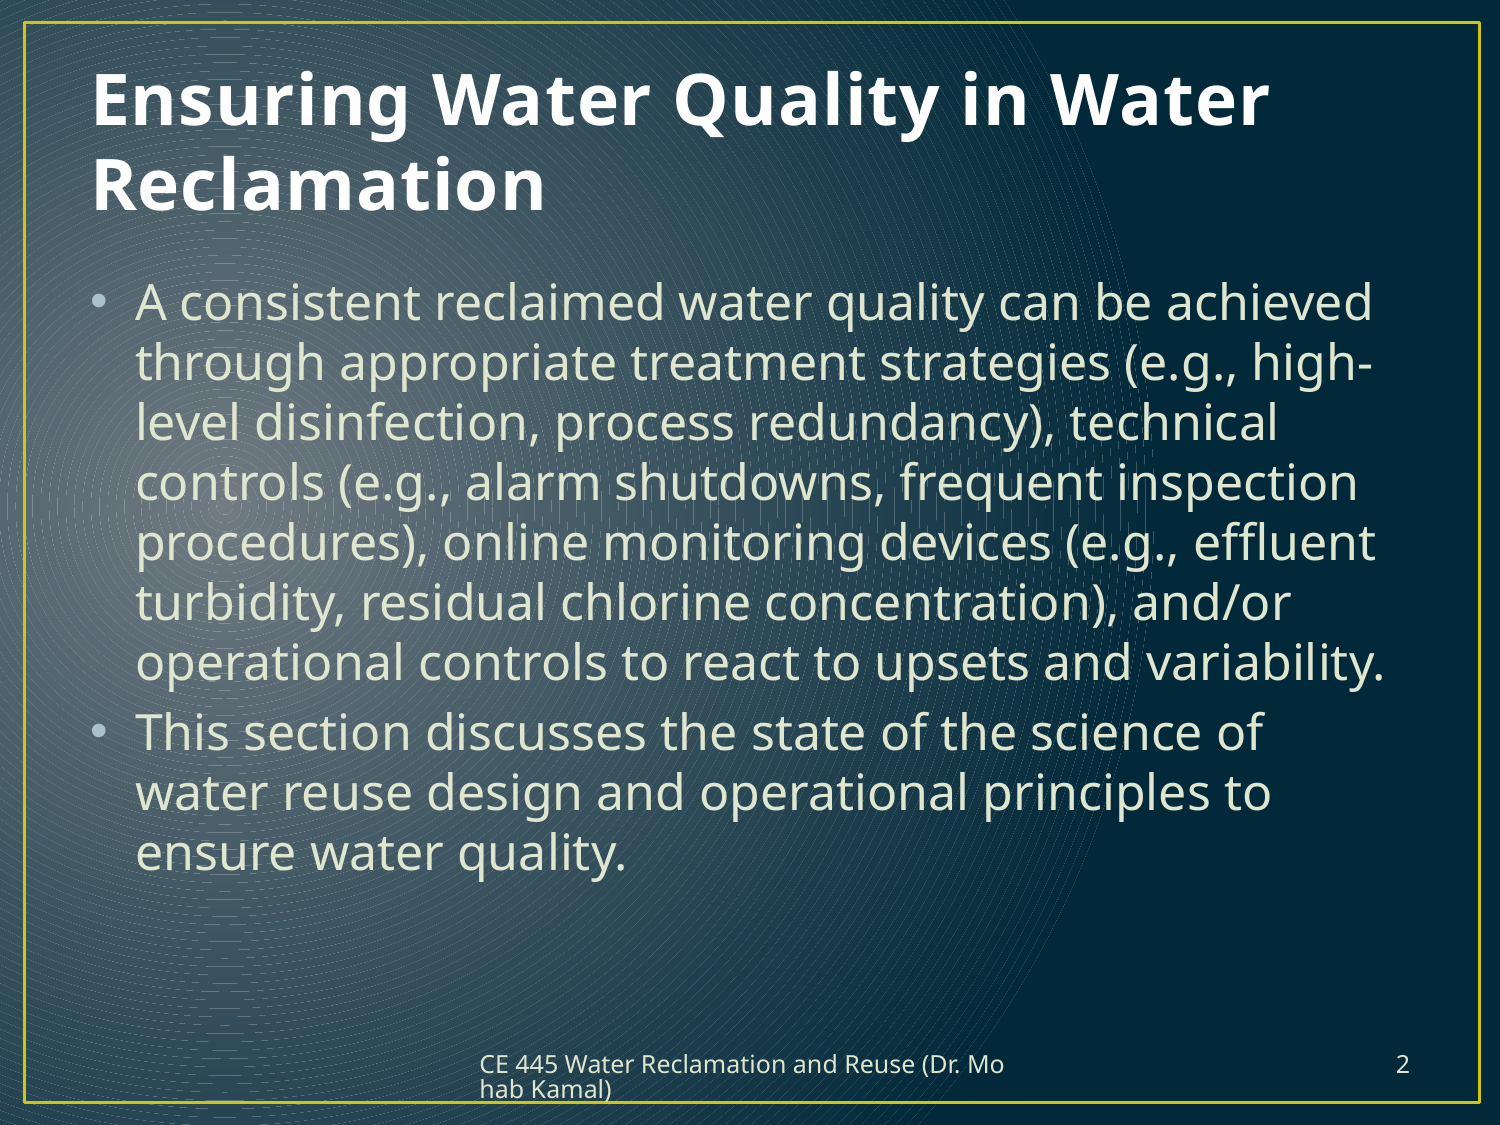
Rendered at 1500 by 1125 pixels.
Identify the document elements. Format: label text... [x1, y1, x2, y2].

slide_number 2 [1074, 1035, 1425, 1096]
list A consistent reclaimed water quality can be achieved through appropriate treatment strategies (e.g., high-level disinfection, process redundancy), technical controls (e.g., alarm shutdowns, frequent inspection procedures), online monitoring devices (e.g., effluent turbidity, residual chlorine concentration), and/or operational controls to react to upsets and variability. This section discusses the state of the science of water reuse design and operational principles to ensure water quality. [75, 262, 1425, 1005]
footer CE 445 Water Reclamation and Reuse (Dr. Mohab Kamal) [464, 1035, 1036, 1096]
title Ensuring Water Quality in Water Reclamation [75, 45, 1425, 233]
